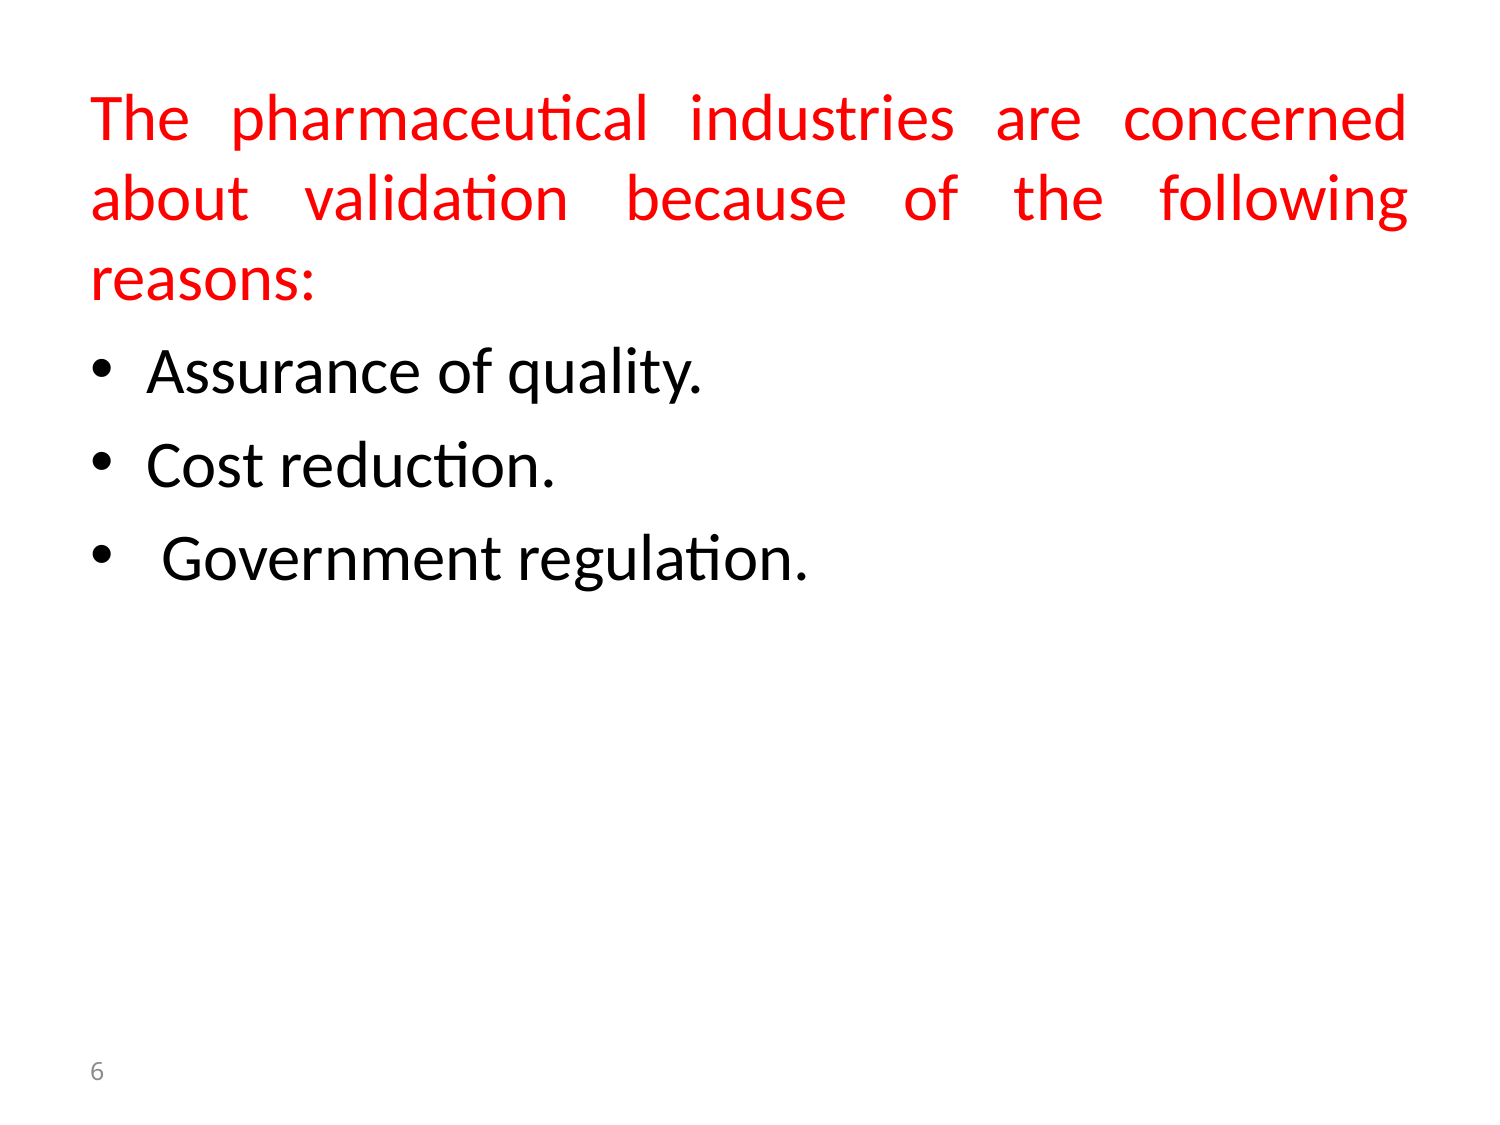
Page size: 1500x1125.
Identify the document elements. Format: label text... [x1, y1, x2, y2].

list The pharmaceutical industries are concerned about validation because of the following reasons: Assurance of quality. Cost reduction. Government regulation. [75, 66, 1425, 1005]
slide_number 6 [75, 1042, 425, 1103]
